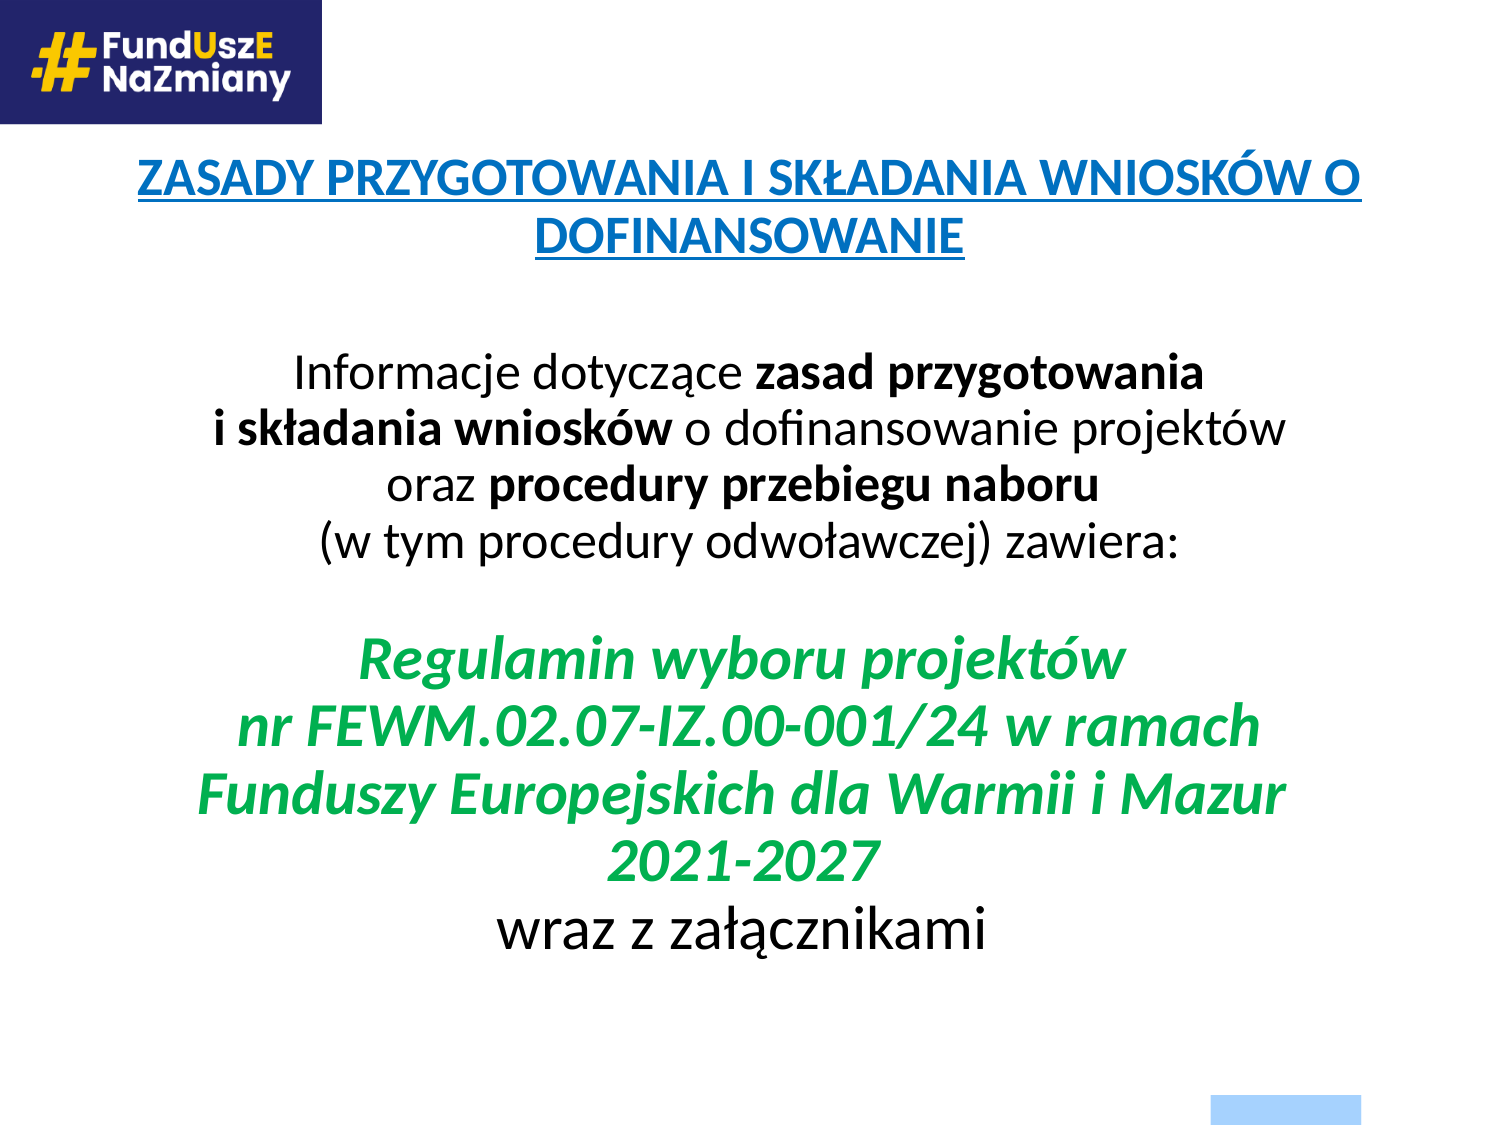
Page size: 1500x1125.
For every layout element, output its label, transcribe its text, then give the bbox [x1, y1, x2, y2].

list Informacje dotyczące zasad przygotowania i składania wniosków o dofinansowanie projektów oraz procedury przebiegu naboru (w tym procedury odwoławczej) zawiera: Regulamin wyboru projektów nr FEWM.02.07-IZ.00-001/24 w ramach Funduszy Europejskich dla Warmii i Mazur 2021-2027 wraz z załącznikami [103, 337, 1397, 1048]
picture [0, 0, 1500, 1125]
title Zasady przygotowania i składania wniosków o dofinansowanie [103, 139, 1397, 319]
